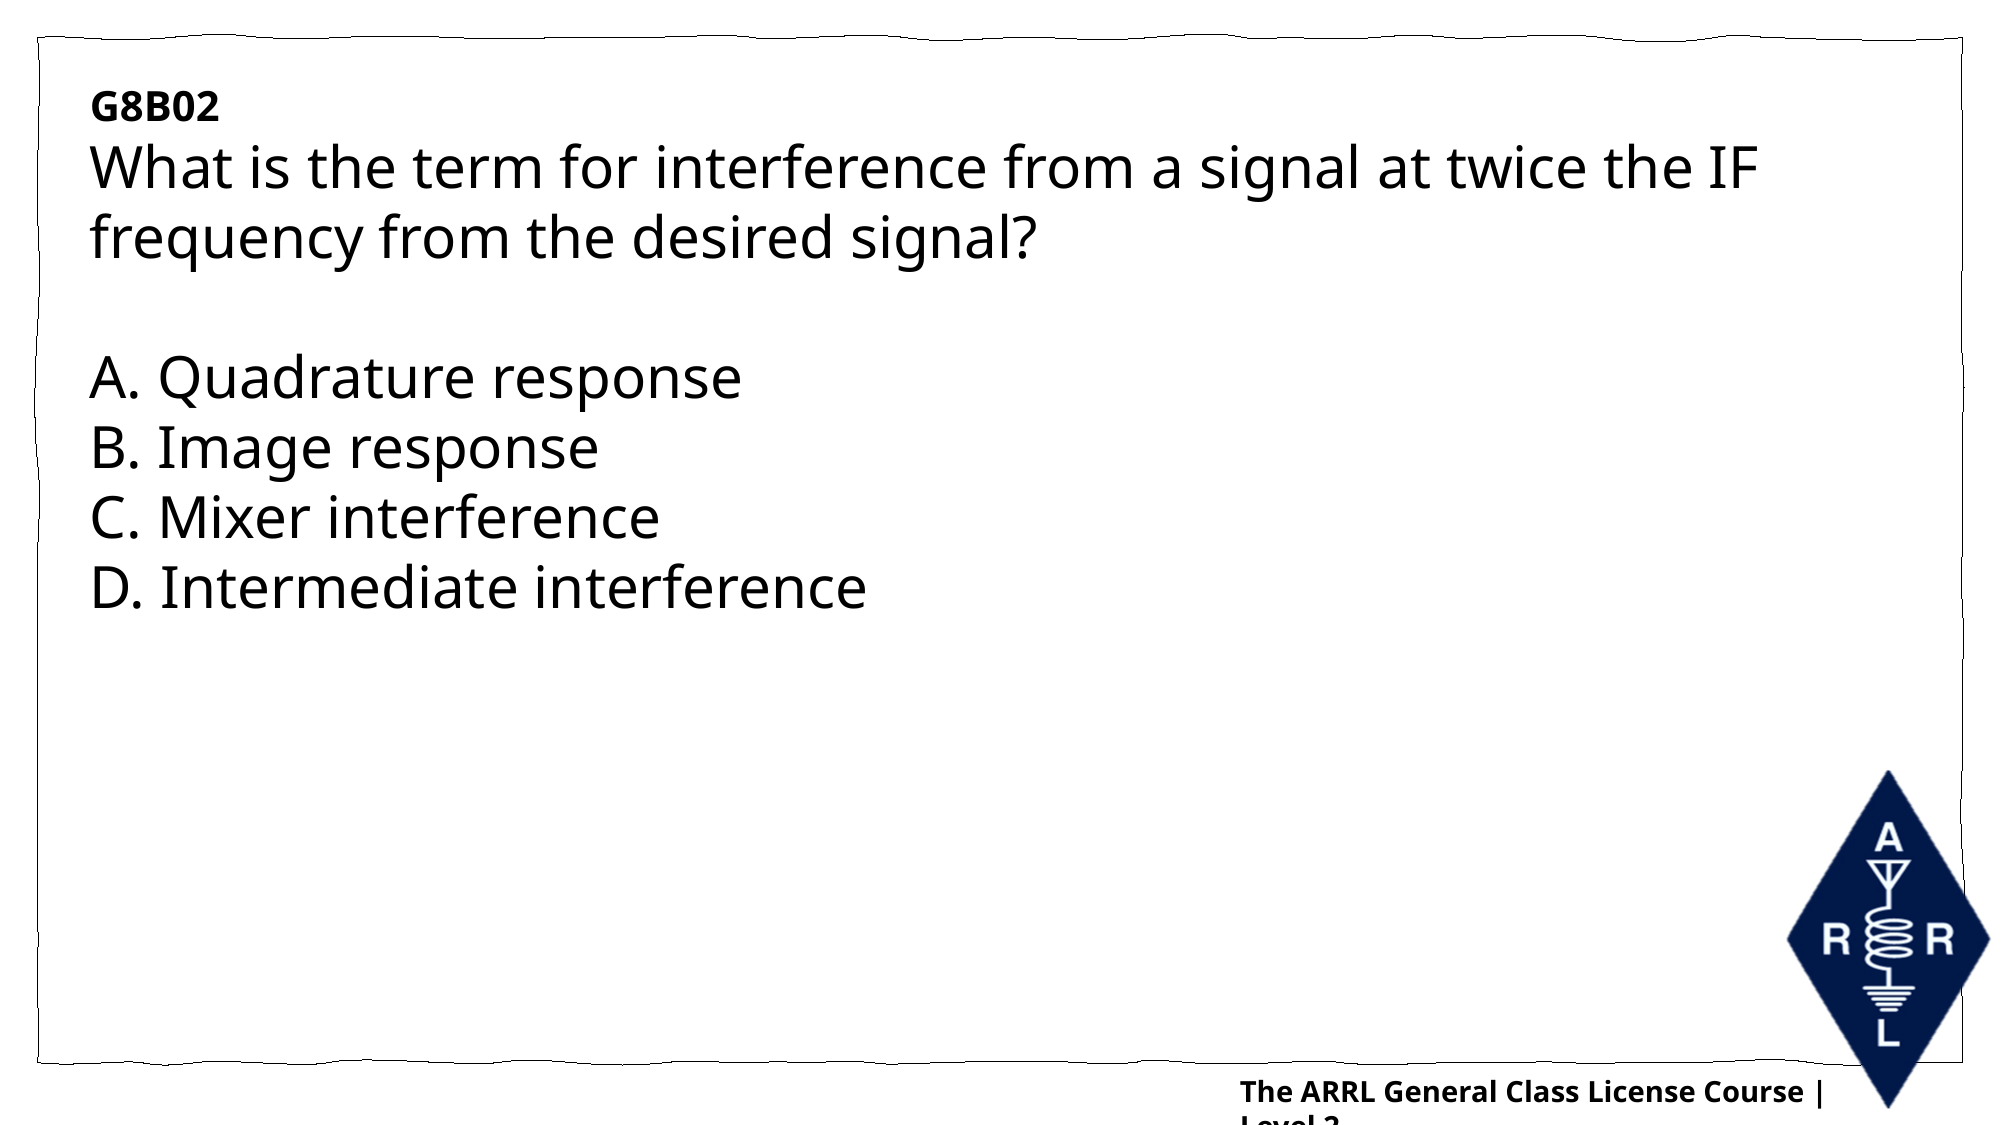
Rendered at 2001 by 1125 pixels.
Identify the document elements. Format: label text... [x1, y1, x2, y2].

picture [1773, 752, 1999, 1125]
text_box G8B02 What is the term for interference from a signal at twice the IF frequency from the desired signal? A. Quadrature response B. Image response C. Mixer interference D. Intermediate interference [75, 72, 1850, 628]
